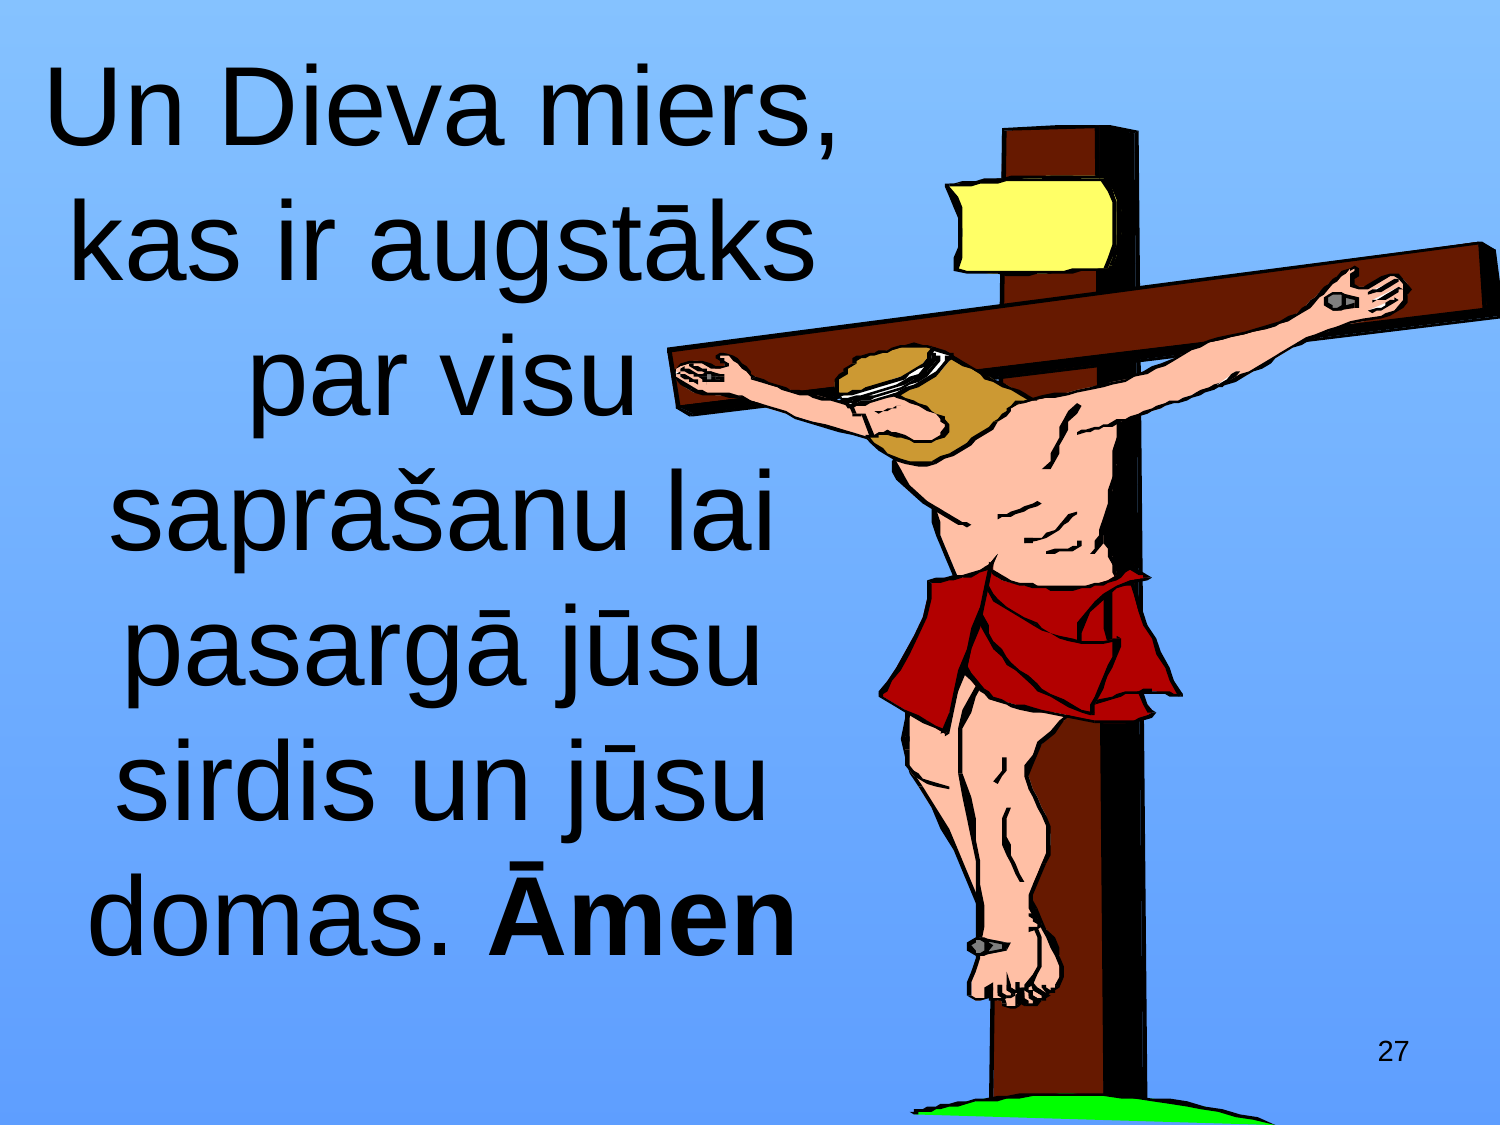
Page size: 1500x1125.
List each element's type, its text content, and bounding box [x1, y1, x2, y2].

picture [662, 125, 1500, 1125]
title Un Dieva miers, kas ir augstāks par visu saprašanu lai pasargā jūsu sirdis un jūsu domas. Āmen [17, 479, 657, 668]
